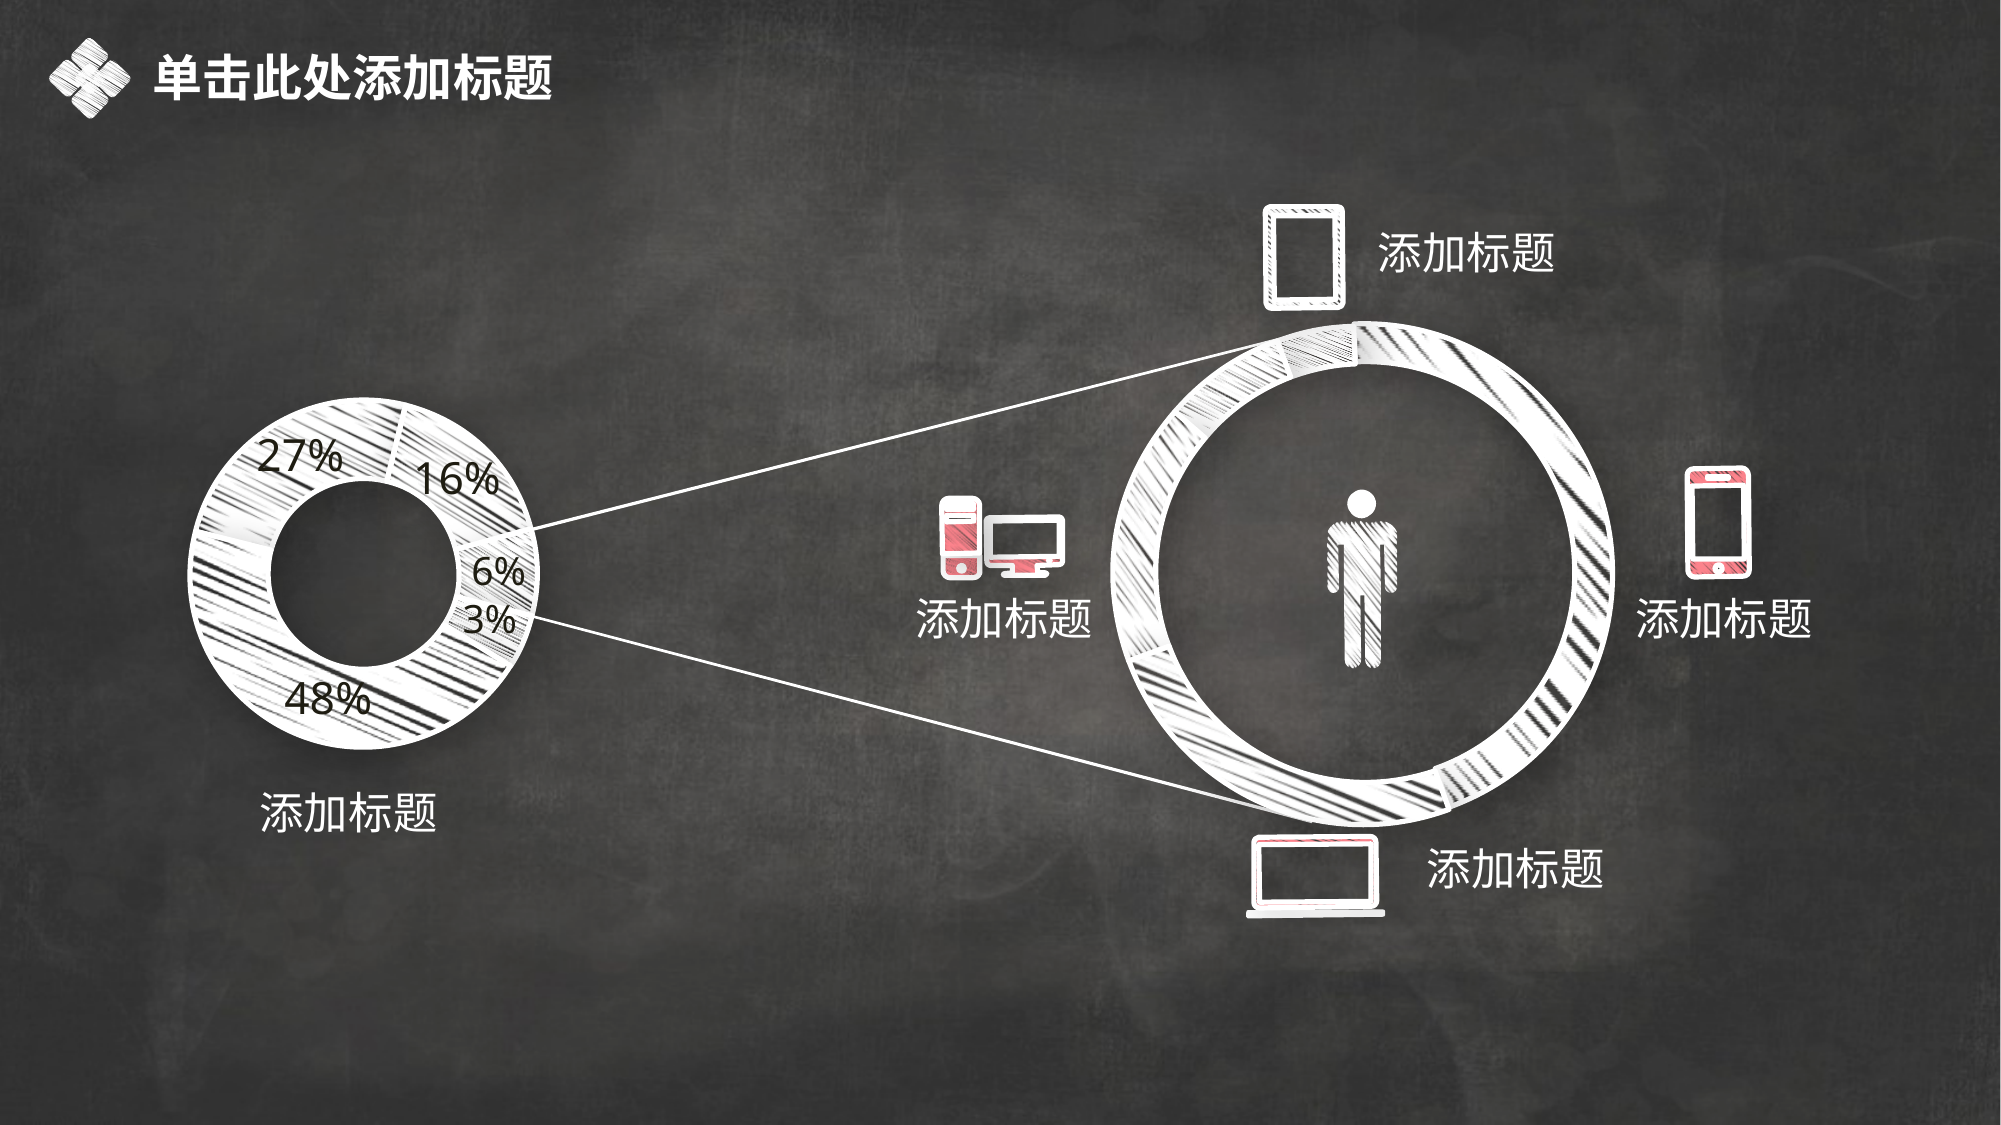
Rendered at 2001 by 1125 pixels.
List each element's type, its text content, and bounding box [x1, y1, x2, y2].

text_box [1126, 644, 1452, 827]
text_box [280, 397, 406, 482]
text_box [384, 403, 482, 487]
text_box [530, 348, 1236, 532]
text_box [434, 485, 531, 548]
text_box [1685, 465, 1752, 580]
picture [127, 73, 131, 84]
text_box [1174, 338, 1293, 423]
text_box [485, 526, 536, 539]
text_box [0, 0, 2001, 1125]
text_box 单击此处添加标题 [137, 38, 568, 114]
text_box [1251, 834, 1379, 911]
text_box [285, 622, 513, 750]
text_box 3% [447, 586, 532, 649]
text_box [1347, 489, 1377, 519]
text_box 48% [269, 662, 388, 731]
text_box [1014, 514, 1065, 578]
text_box 添加标题 [1411, 833, 1620, 902]
text_box 6% [456, 539, 541, 601]
picture [84, 115, 96, 119]
text_box [1326, 520, 1398, 669]
text_box 添加标题 [900, 583, 1108, 652]
text_box [1263, 204, 1346, 311]
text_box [52, 41, 127, 115]
text_box 添加标题 [1363, 217, 1571, 286]
text_box 添加标题 [1620, 583, 1828, 652]
text_box [187, 529, 334, 722]
text_box 添加标题 [244, 777, 453, 846]
text_box 16% [398, 443, 516, 512]
text_box [532, 614, 1191, 792]
text_box 27% [241, 419, 360, 488]
text_box [939, 496, 982, 556]
text_box [1316, 335, 1358, 371]
text_box [193, 448, 328, 536]
text_box [1380, 322, 1615, 798]
text_box [1110, 409, 1208, 660]
